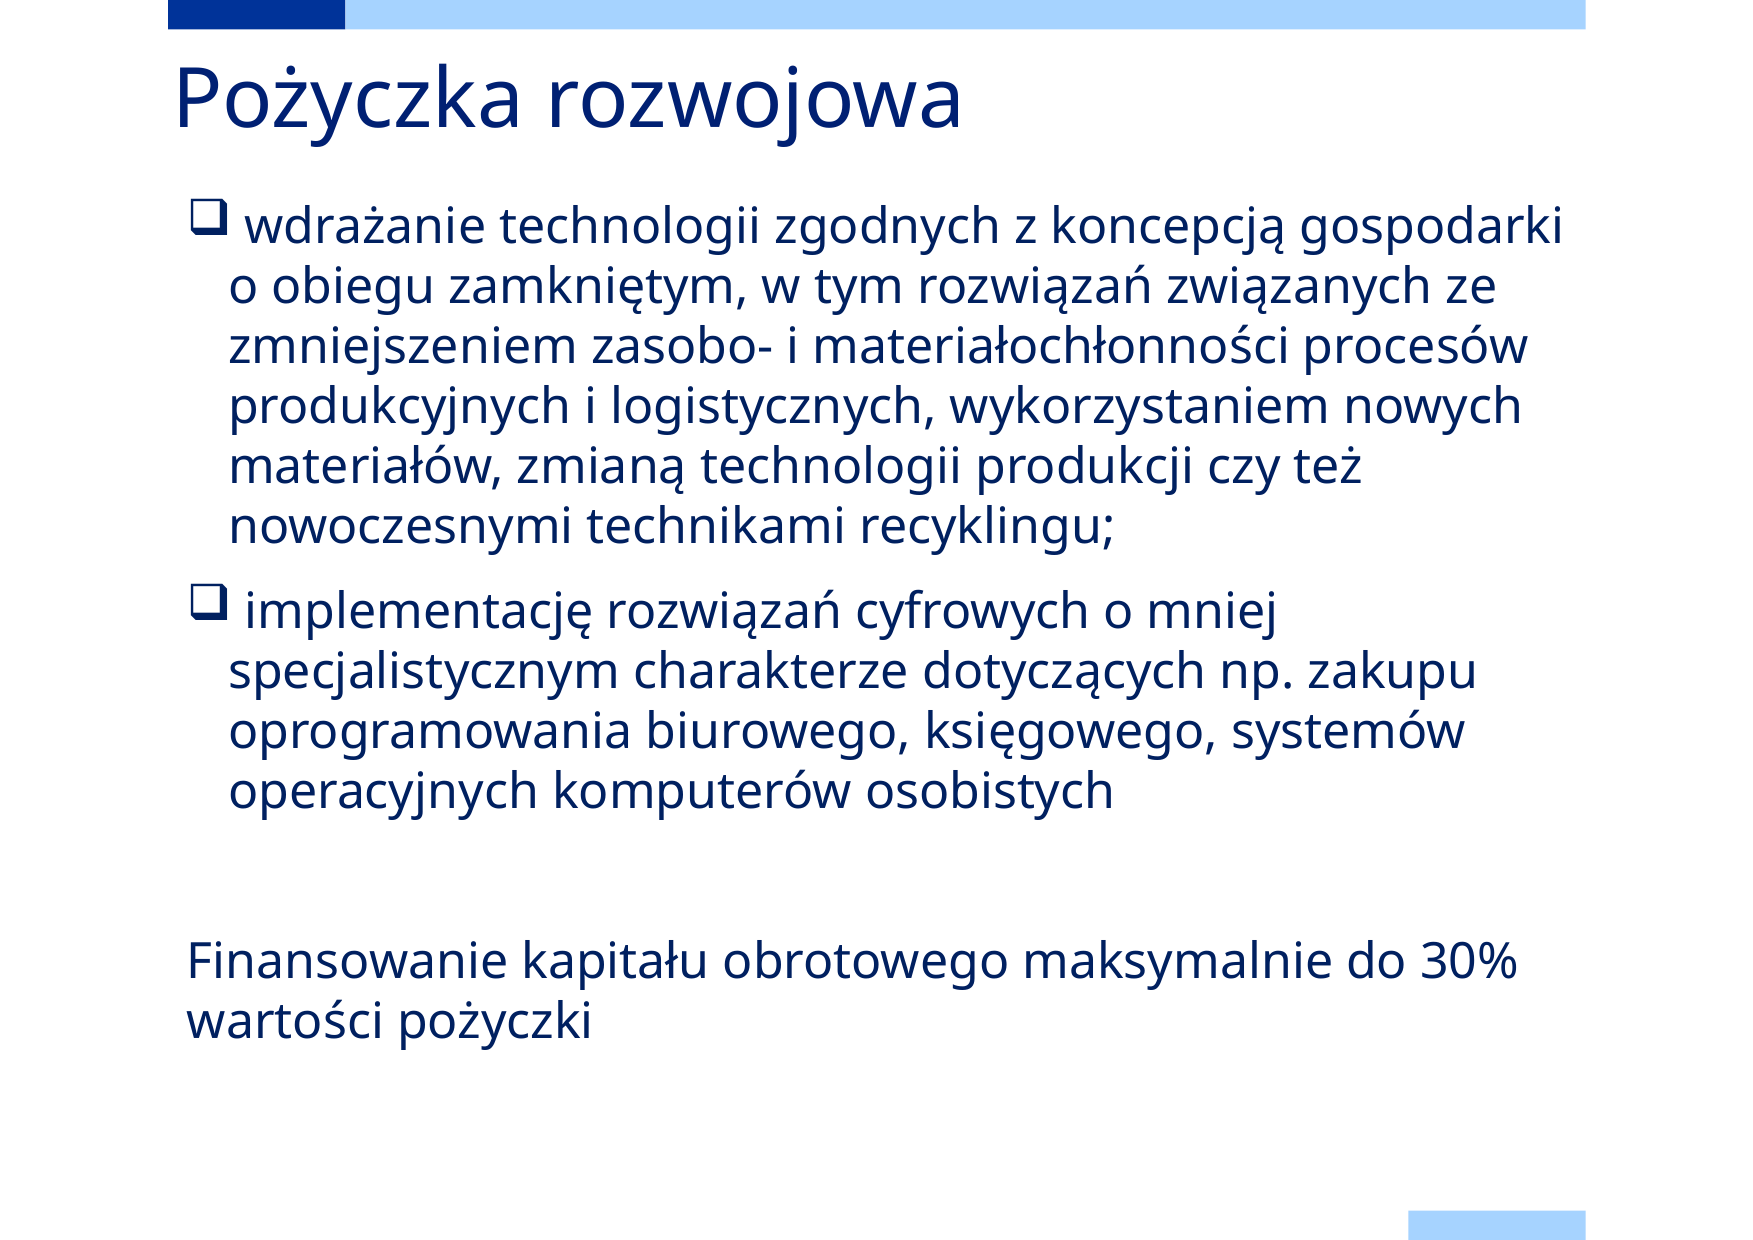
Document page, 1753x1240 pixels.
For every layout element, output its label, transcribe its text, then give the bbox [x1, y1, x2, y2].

title Pożyczka rozwojowa [171, 43, 1590, 222]
text_box wdrażanie technologii zgodnych z koncepcją gospodarki o obiegu zamkniętym, w tym rozwiązań związanych ze zmniejszeniem zasobo- i materiałochłonności procesów produkcyjnych i logistycznych, wykorzystaniem nowych materiałów, zmianą technologii produkcji czy też nowoczesnymi technikami recyklingu; implementację rozwiązań cyfrowych o mniej specjalistycznym charakterze dotyczących np. zakupu oprogramowania biurowego, księgowego, systemów operacyjnych komputerów osobistych Finansowanie kapitału obrotowego maksymalnie do 30% wartości pożyczki [172, 186, 1697, 1072]
